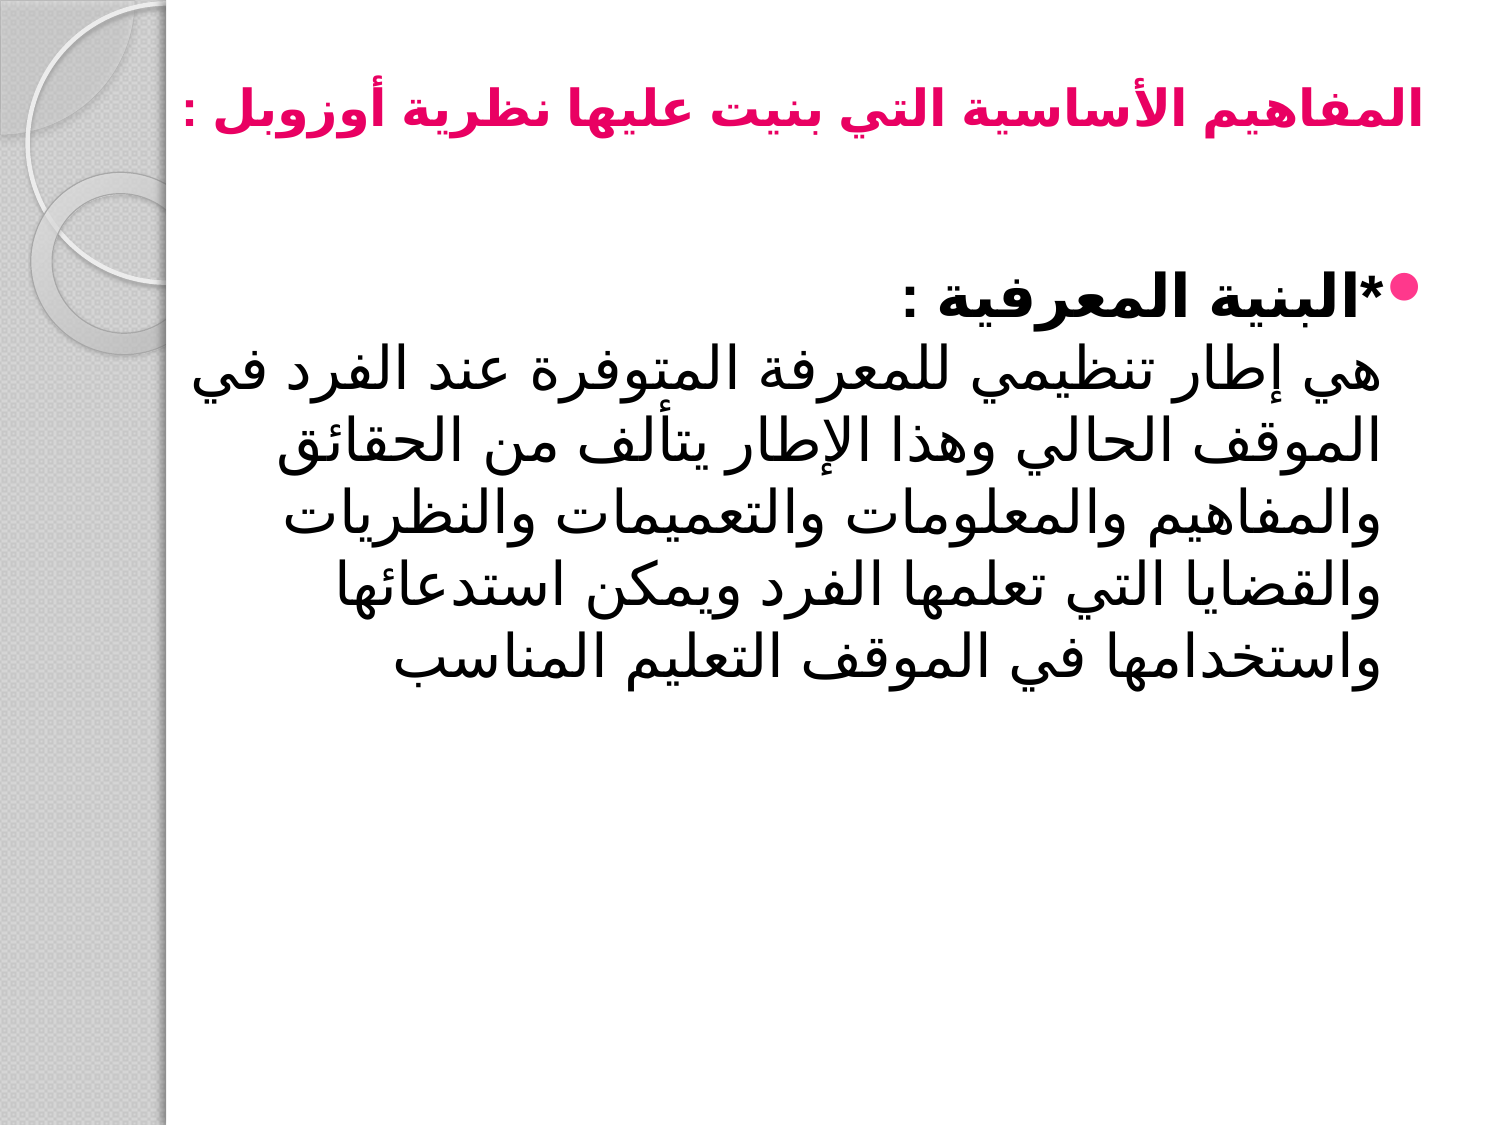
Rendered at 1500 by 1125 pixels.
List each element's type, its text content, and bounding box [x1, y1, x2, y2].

list *البنية المعرفية : هي إطار تنظيمي للمعرفة المتوفرة عند الفرد في الموقف الحالي وهذا الإطار يتألف من الحقائق والمفاهيم والمعلومات والتعميمات والنظريات والقضايا التي تعلمها الفرد ويمكن استدعائها واستخدامها في الموقف التعليم المناسب [162, 249, 1451, 775]
title المفاهيم الأساسية التي بنيت عليها نظرية أوزوبل : [162, 37, 1446, 175]
